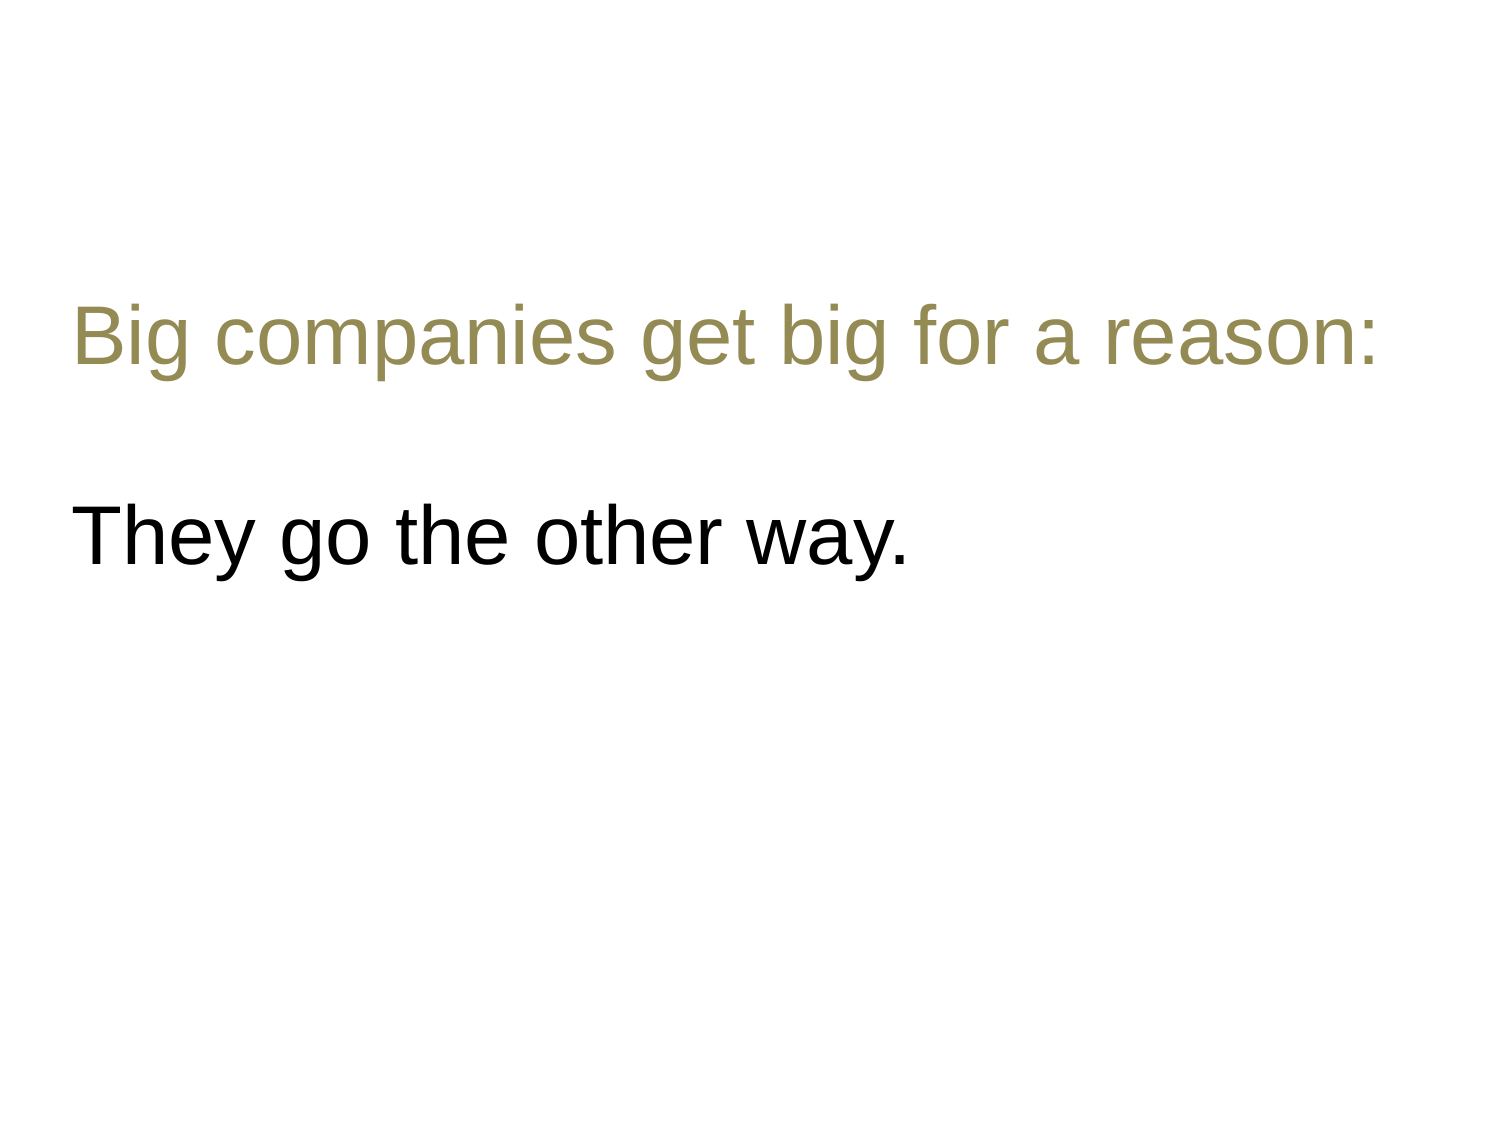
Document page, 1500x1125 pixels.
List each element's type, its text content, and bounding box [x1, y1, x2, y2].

text_box Big companies get big for a reason: They go the other way. [56, 274, 1471, 589]
